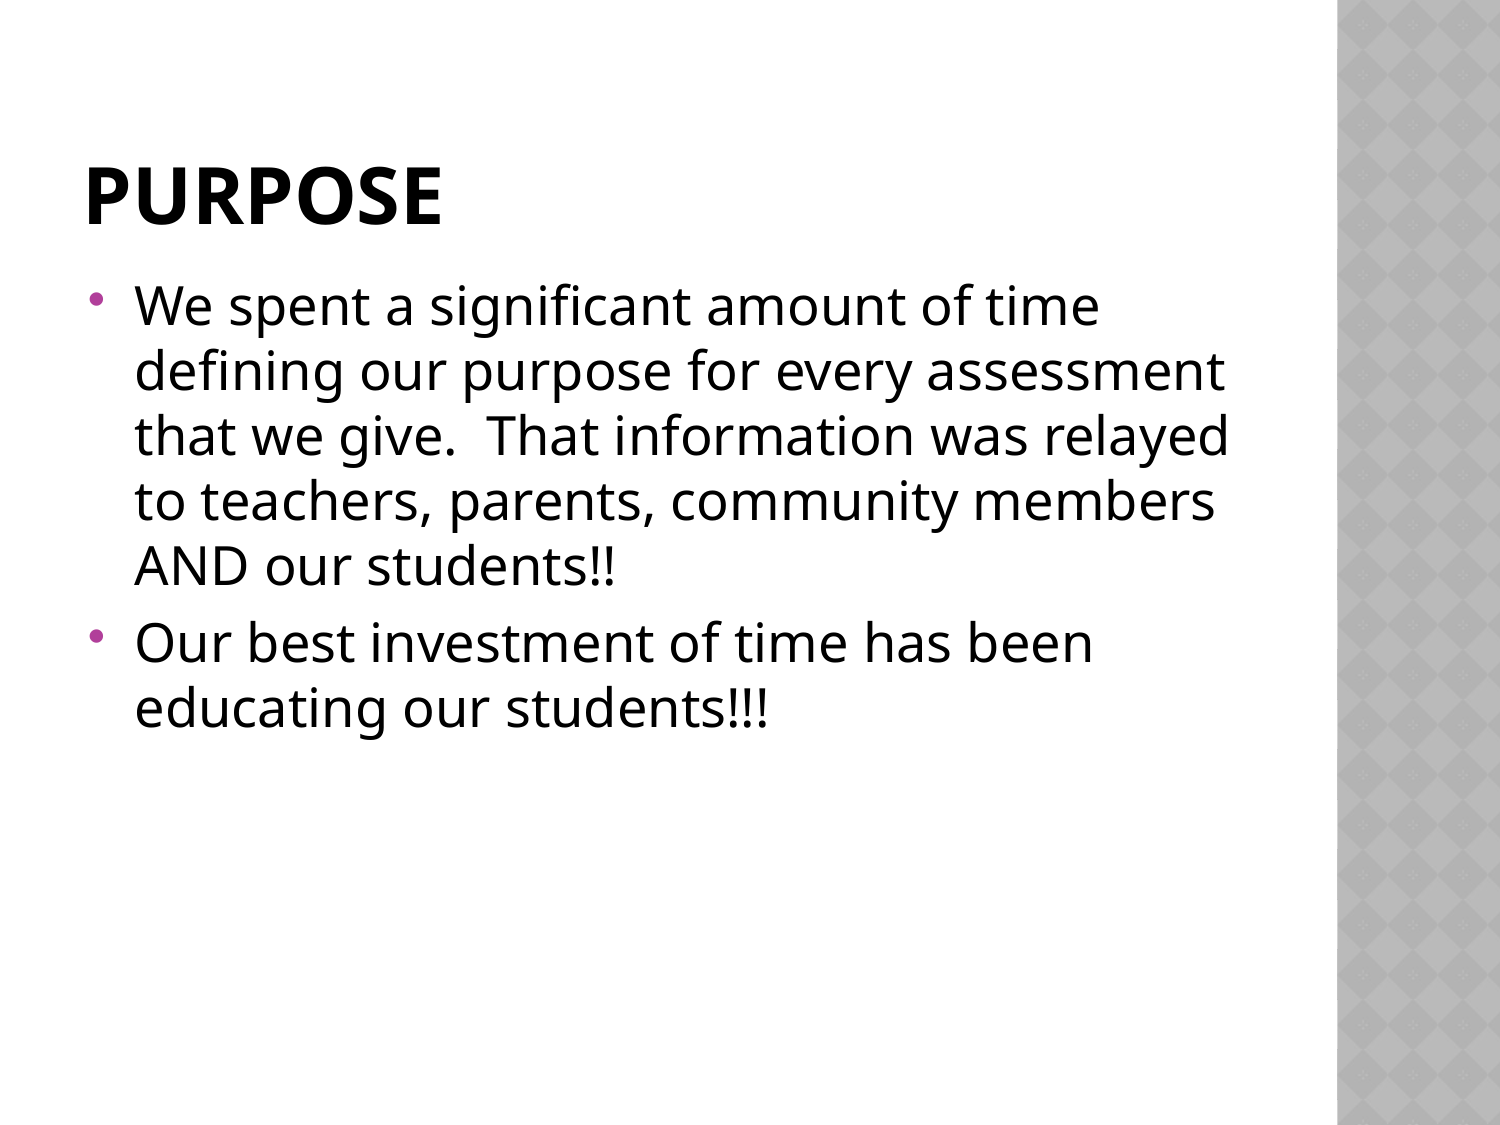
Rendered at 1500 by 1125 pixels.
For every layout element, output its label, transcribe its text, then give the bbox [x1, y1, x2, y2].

title Purpose [75, 52, 1263, 240]
list We spent a significant amount of time defining our purpose for every assessment that we give. That information was relayed to teachers, parents, community members AND our students!! Our best investment of time has been educating our students!!! [75, 264, 1263, 1059]
